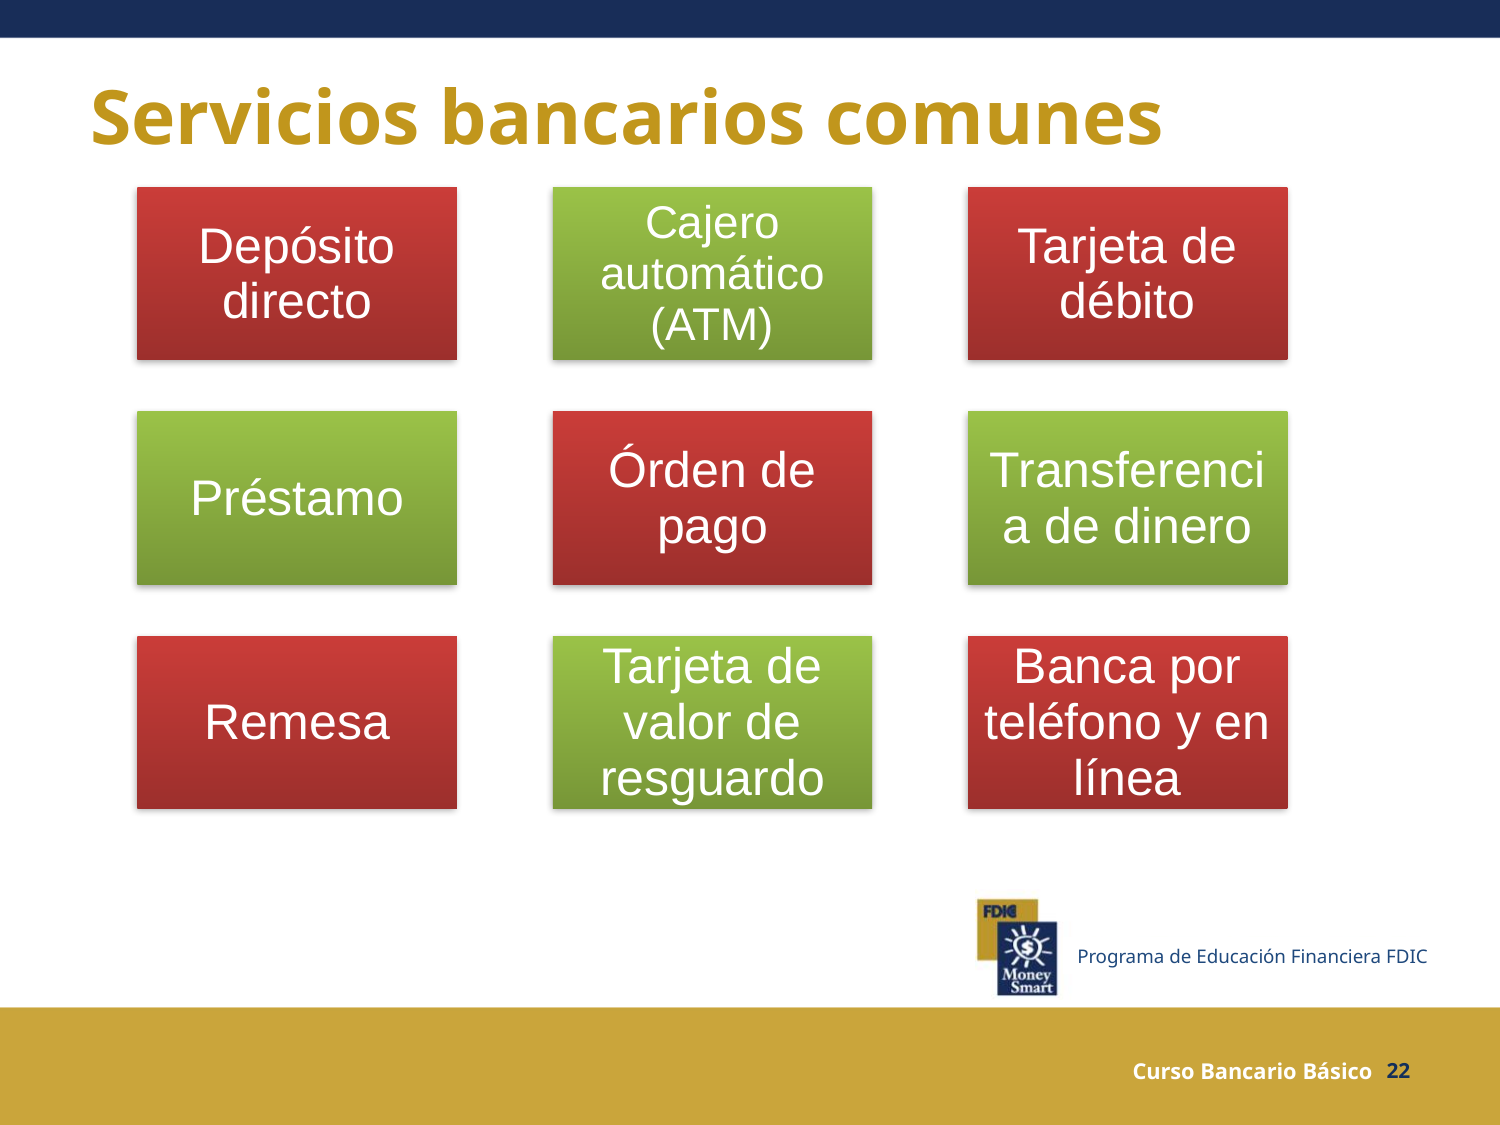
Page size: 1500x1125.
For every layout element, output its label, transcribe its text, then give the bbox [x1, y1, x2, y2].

title Servicios bancarios comunes [74, 62, 1426, 163]
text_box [137, 187, 1288, 876]
picture [0, 0, 1500, 1125]
